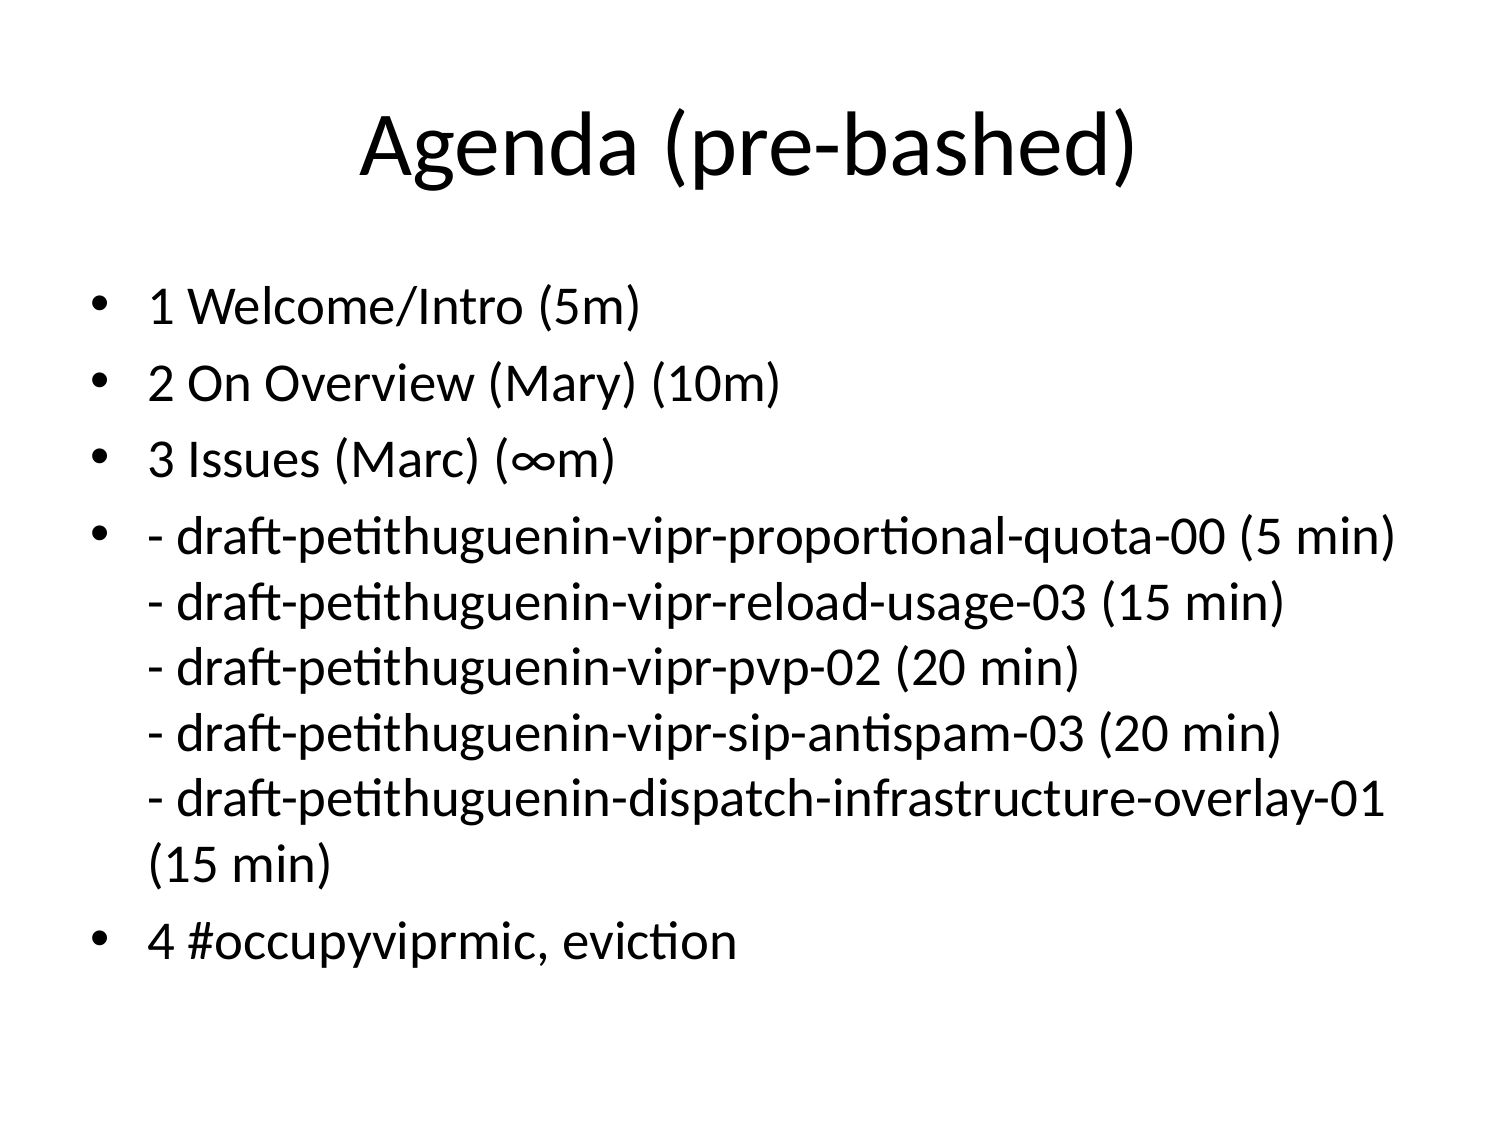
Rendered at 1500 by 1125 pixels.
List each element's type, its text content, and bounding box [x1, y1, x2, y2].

title Agenda (pre-bashed) [75, 45, 1425, 233]
list 1 Welcome/Intro (5m) 2 On Overview (Mary) (10m) 3 Issues (Marc) (∞m) - draft-petithuguenin-vipr-proportional-quota-00 (5 min) - draft-petithuguenin-vipr-reload-usage-03 (15 min) - draft-petithuguenin-vipr-pvp-02 (20 min) - draft-petithuguenin-vipr-sip-antispam-03 (20 min) - draft-petithuguenin-dispatch-infrastructure-overlay-01 (15 min) 4 #occupyviprmic, eviction [75, 262, 1425, 1005]
